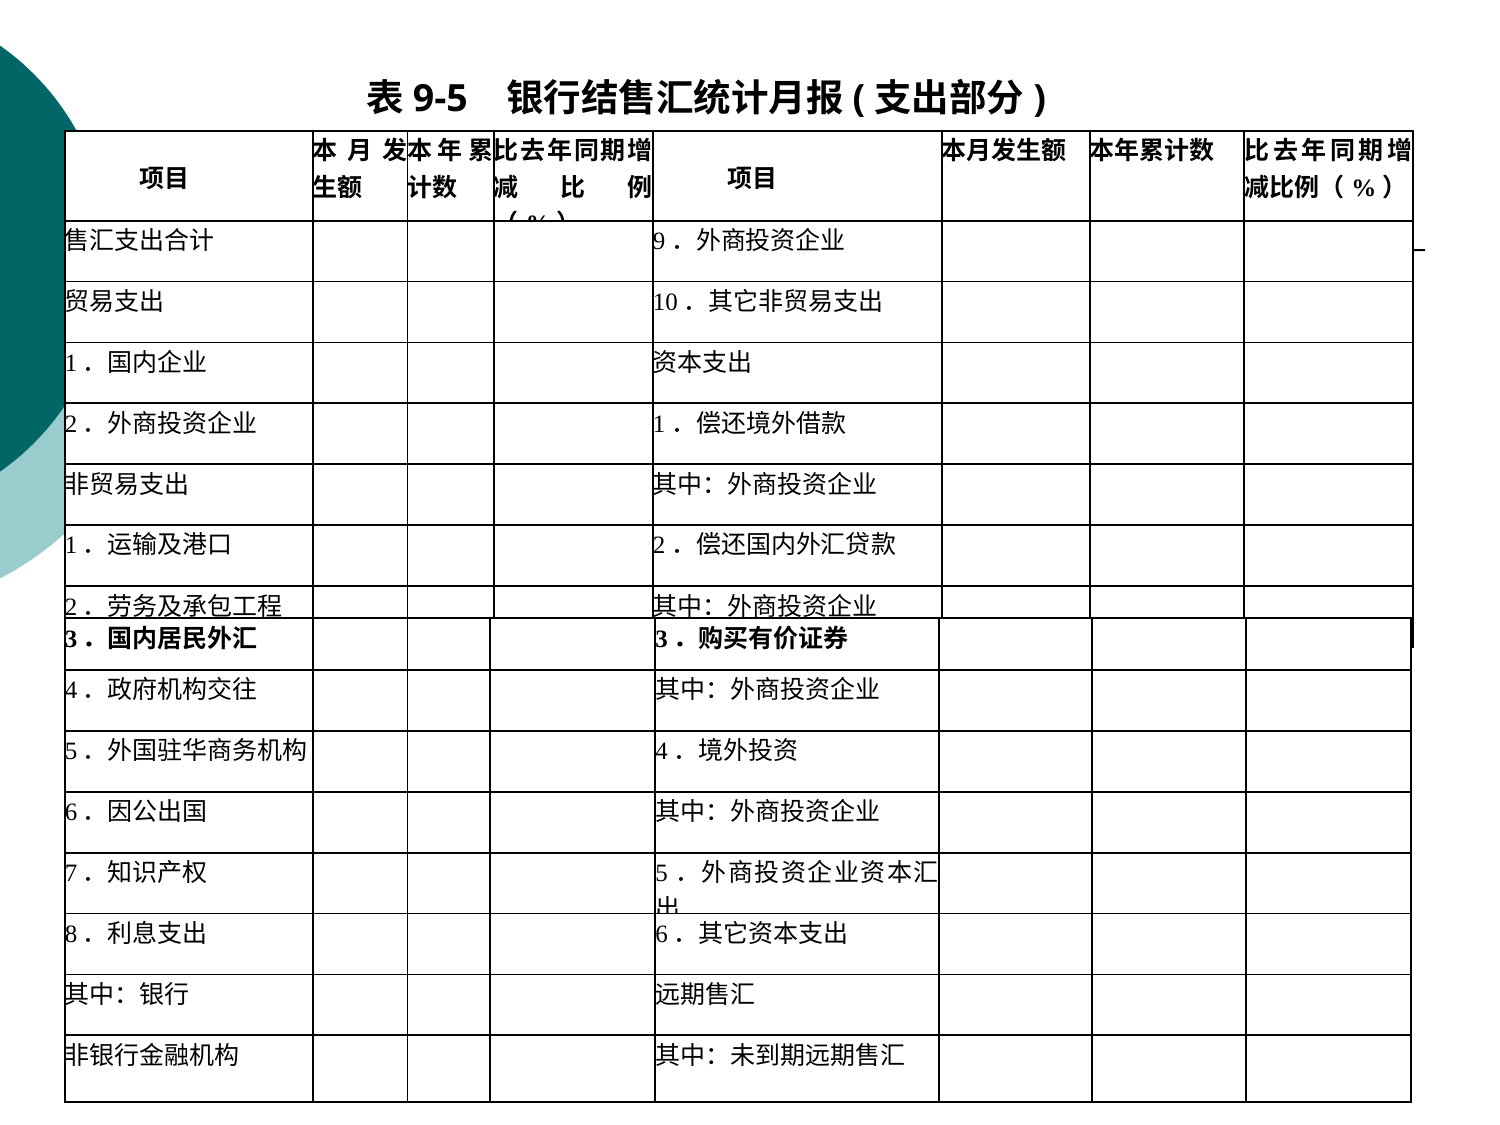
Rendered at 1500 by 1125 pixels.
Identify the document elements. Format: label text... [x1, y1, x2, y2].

table_header 本年累计数 [408, 132, 493, 220]
table_cell 资本支出 [654, 343, 941, 402]
table_cell [314, 587, 407, 617]
table_cell [940, 671, 1091, 730]
table_cell [943, 526, 1089, 585]
table_header 比去年同期增减比例（%） [495, 132, 652, 220]
table_cell [1247, 914, 1410, 974]
table_cell [314, 854, 407, 913]
table_cell [1245, 526, 1412, 585]
table_cell [1247, 671, 1410, 730]
table_cell [1091, 222, 1243, 281]
text_box 表9-5 银行结售汇统计月报(支出部分) [351, 66, 1061, 127]
table_cell [1093, 975, 1245, 1034]
table_header [314, 619, 407, 669]
table_cell [408, 671, 489, 730]
table_cell [491, 671, 654, 730]
table_header 项目 [654, 132, 941, 220]
table_cell [1091, 343, 1243, 402]
table_header 本年累计数 [1091, 132, 1243, 220]
table_cell [940, 975, 1091, 1034]
table_cell [314, 343, 407, 402]
table_cell 2．偿还国内外汇贷款 [654, 526, 941, 585]
table_header [1247, 619, 1410, 669]
table_cell 6．其它资本支出 [656, 914, 938, 974]
table_cell [943, 465, 1089, 524]
table_cell [1247, 975, 1410, 1034]
table_cell [314, 465, 407, 524]
table_cell 其中：外商投资企业 [654, 465, 941, 524]
table_cell [1091, 465, 1243, 524]
table_cell [1091, 587, 1243, 617]
table_cell [408, 222, 493, 281]
table_cell [408, 975, 489, 1034]
table_cell [408, 526, 493, 585]
table_cell 10．其它非贸易支出 [654, 282, 941, 342]
table_cell 5．外商投资企业资本汇出 [656, 854, 938, 913]
table_cell 8．利息支出 [66, 914, 312, 974]
table_cell [1245, 465, 1412, 524]
table_cell 售汇支出合计 [66, 222, 312, 281]
table_cell [314, 222, 407, 281]
table_cell [940, 732, 1091, 791]
table_cell [1091, 282, 1243, 342]
table_cell [408, 282, 493, 342]
table_header 3．购买有价证券 [656, 619, 938, 669]
table_cell 2．外商投资企业 [66, 404, 312, 463]
table_cell 非银行金融机构 [66, 1036, 312, 1101]
table_header [940, 619, 1091, 669]
table_cell [1247, 1036, 1410, 1101]
table_cell [1091, 526, 1243, 585]
table_cell [1093, 793, 1245, 852]
table_header 本月发生额 [943, 132, 1089, 220]
table_cell [314, 914, 407, 974]
table_cell 1．运输及港口 [66, 526, 312, 585]
table_cell 7．知识产权 [66, 854, 312, 913]
table_cell 9．外商投资企业 [654, 222, 941, 281]
table_cell [495, 526, 652, 585]
table_cell [1093, 1036, 1245, 1101]
table_cell [314, 1036, 407, 1101]
table_cell 1．国内企业 [66, 343, 312, 402]
table_cell [495, 222, 652, 281]
table_cell [314, 404, 407, 463]
table_cell 其中：外商投资企业 [654, 587, 941, 617]
table_cell [495, 404, 652, 463]
table_cell [495, 465, 652, 524]
table_cell [1245, 343, 1412, 402]
table_header 项目 [66, 132, 312, 220]
table_cell [408, 587, 493, 617]
table_cell [491, 914, 654, 974]
table_header 3．国内居民外汇 [66, 619, 312, 669]
table_cell [1093, 854, 1245, 913]
table_header [408, 619, 489, 669]
table_cell [1245, 587, 1412, 617]
table_header 本月发生额 [314, 132, 407, 220]
table_cell [408, 914, 489, 974]
table_cell 6．因公出国 [66, 793, 312, 852]
table_cell [943, 404, 1089, 463]
table_cell 其中：外商投资企业 [656, 671, 938, 730]
table_cell 其中：外商投资企业 [656, 793, 938, 852]
table_cell [408, 465, 493, 524]
table_cell [314, 732, 407, 791]
table_cell [408, 404, 493, 463]
table_cell [940, 854, 1091, 913]
table_cell [943, 282, 1089, 342]
table_cell [943, 587, 1089, 617]
table_cell 4．境外投资 [656, 732, 938, 791]
table_cell [495, 587, 652, 617]
table_cell 贸易支出 [66, 282, 312, 342]
table_cell 远期售汇 [656, 975, 938, 1034]
table_cell 4．政府机构交往 [66, 671, 312, 730]
table_cell [314, 975, 407, 1034]
table_cell [1093, 671, 1245, 730]
table_cell 非贸易支出 [66, 465, 312, 524]
table_cell 5．外国驻华商务机构 [66, 732, 312, 791]
table_cell [314, 282, 407, 342]
table_cell [408, 343, 493, 402]
table_cell [940, 793, 1091, 852]
table_cell [1245, 282, 1412, 342]
table_cell [314, 671, 407, 730]
table_cell [1093, 732, 1245, 791]
table_cell [1245, 222, 1412, 281]
table_cell [491, 854, 654, 913]
table_header [491, 619, 654, 669]
table_cell [1247, 793, 1410, 852]
table_cell [408, 1036, 489, 1101]
table_cell [940, 1036, 1091, 1101]
table_header [1093, 619, 1245, 669]
table_cell [491, 975, 654, 1034]
table_cell [408, 854, 489, 913]
table_cell [491, 793, 654, 852]
table_cell [1093, 914, 1245, 974]
table_cell [491, 1036, 654, 1101]
table_cell 其中：银行 [66, 975, 312, 1034]
table_cell [943, 343, 1089, 402]
table_cell 其中：未到期远期售汇 [656, 1036, 938, 1101]
table_cell [314, 526, 407, 585]
table_cell [1247, 854, 1410, 913]
table_cell 2．劳务及承包工程 [66, 587, 312, 617]
table_cell [408, 793, 489, 852]
table_cell [491, 732, 654, 791]
table_cell [408, 732, 489, 791]
table_cell [940, 914, 1091, 974]
table_cell [495, 282, 652, 342]
table_cell [1245, 404, 1412, 463]
table_cell [495, 343, 652, 402]
table_cell 1．偿还境外借款 [654, 404, 941, 463]
table_cell [1091, 404, 1243, 463]
table_cell [1247, 732, 1410, 791]
table_cell [943, 222, 1089, 281]
table_cell [314, 793, 407, 852]
table_header 比去年同期增减比例（%） [1245, 132, 1412, 220]
